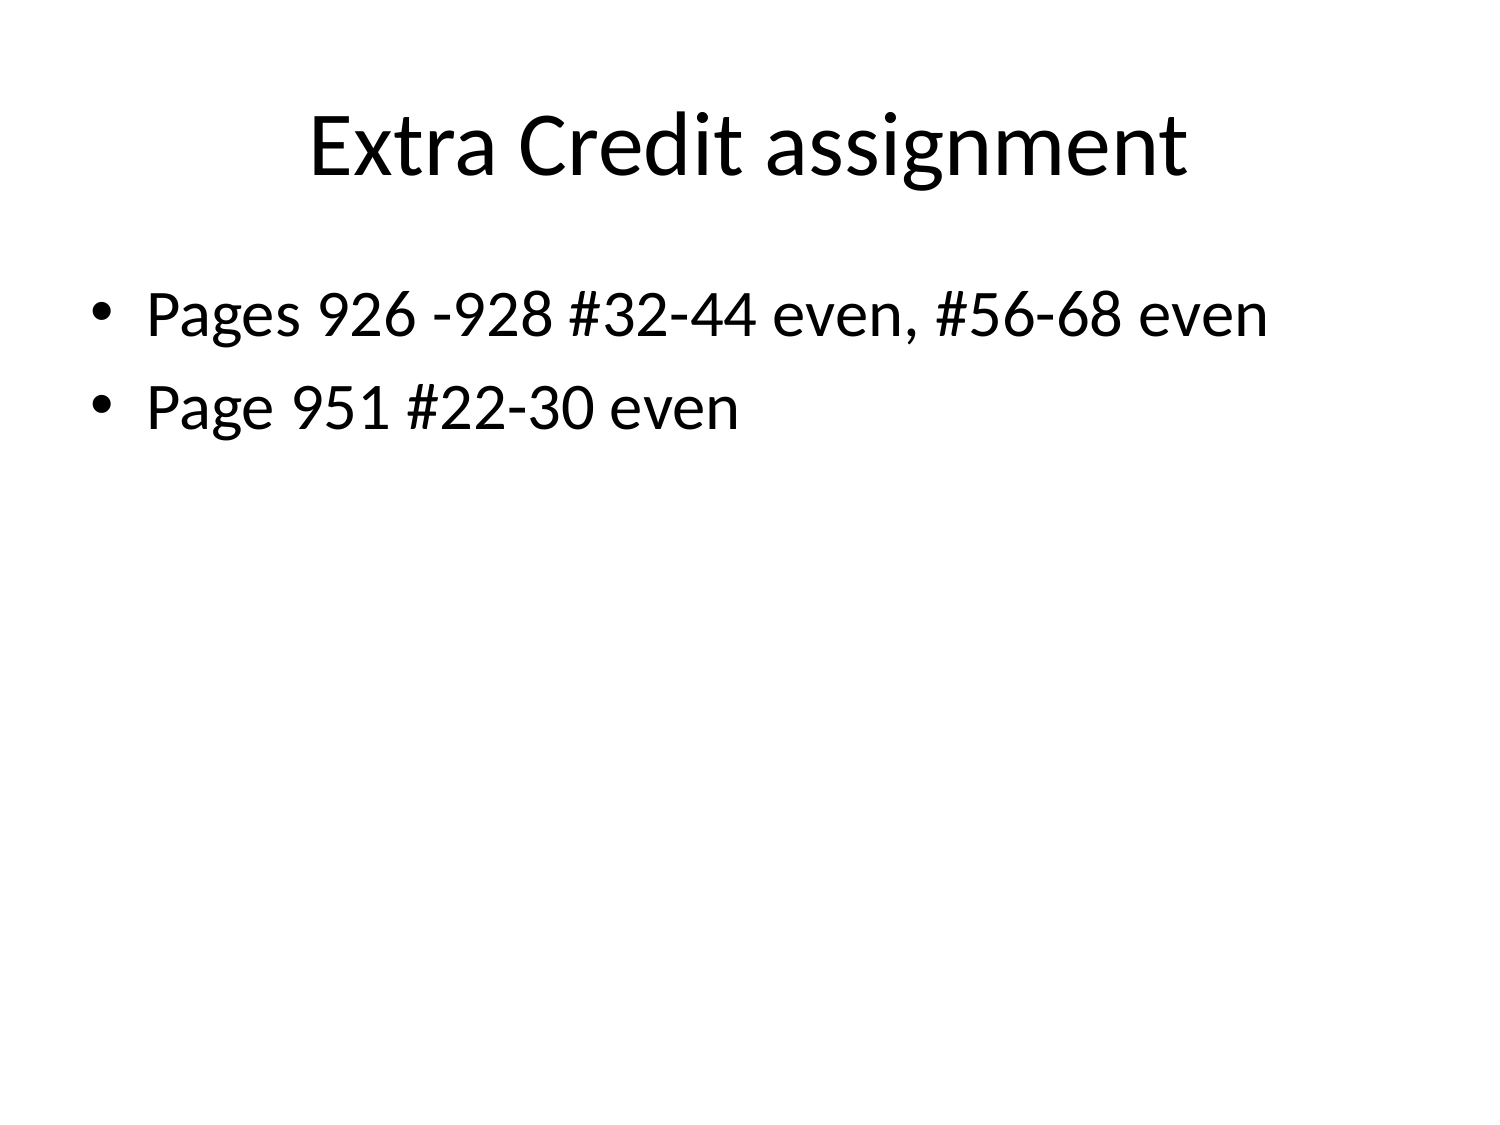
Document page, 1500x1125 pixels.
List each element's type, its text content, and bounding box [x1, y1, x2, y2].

title Extra Credit assignment [75, 45, 1425, 233]
list Pages 926 -928 #32-44 even, #56-68 even Page 951 #22-30 even [75, 262, 1425, 1005]
